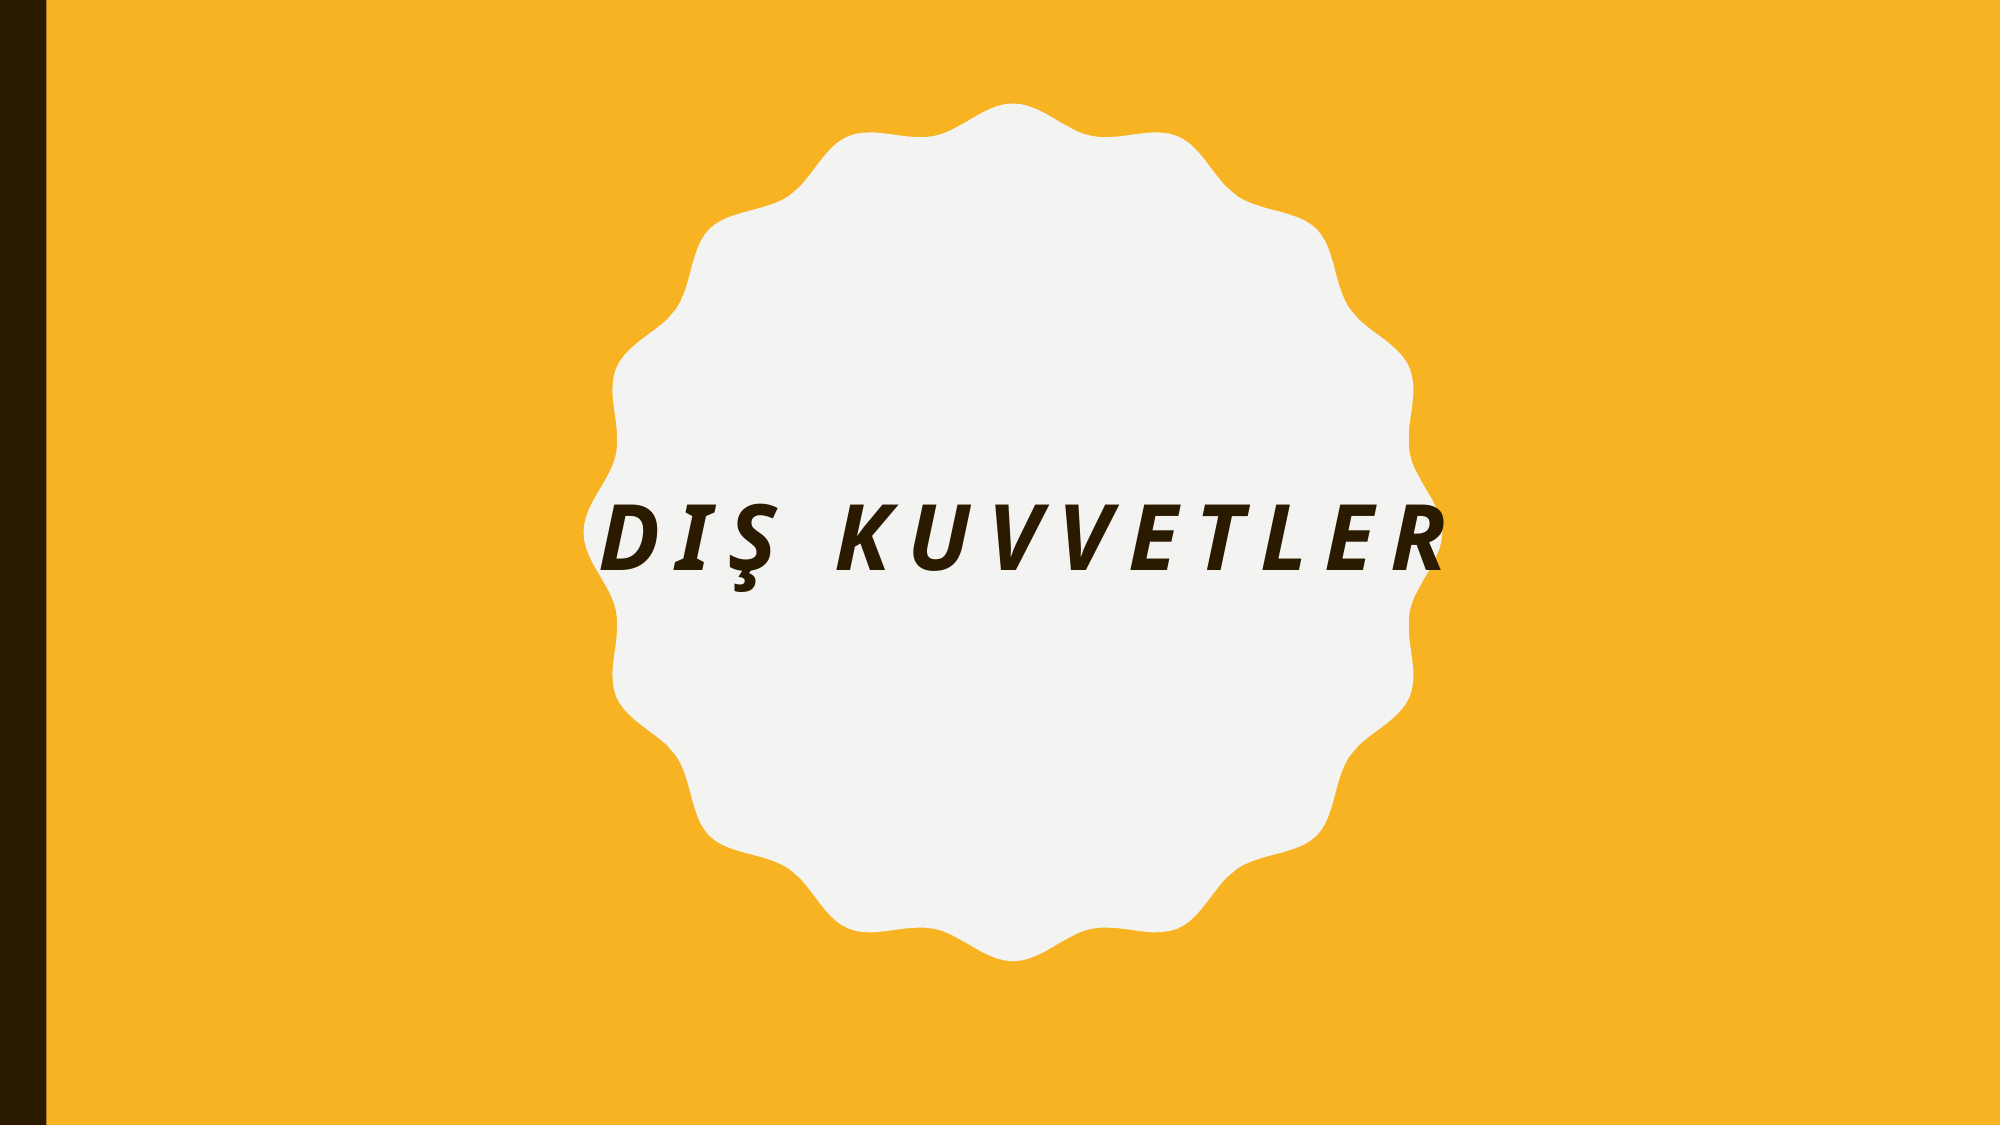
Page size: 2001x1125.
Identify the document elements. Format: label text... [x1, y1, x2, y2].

title Dış kuvvetler [176, 180, 1870, 902]
